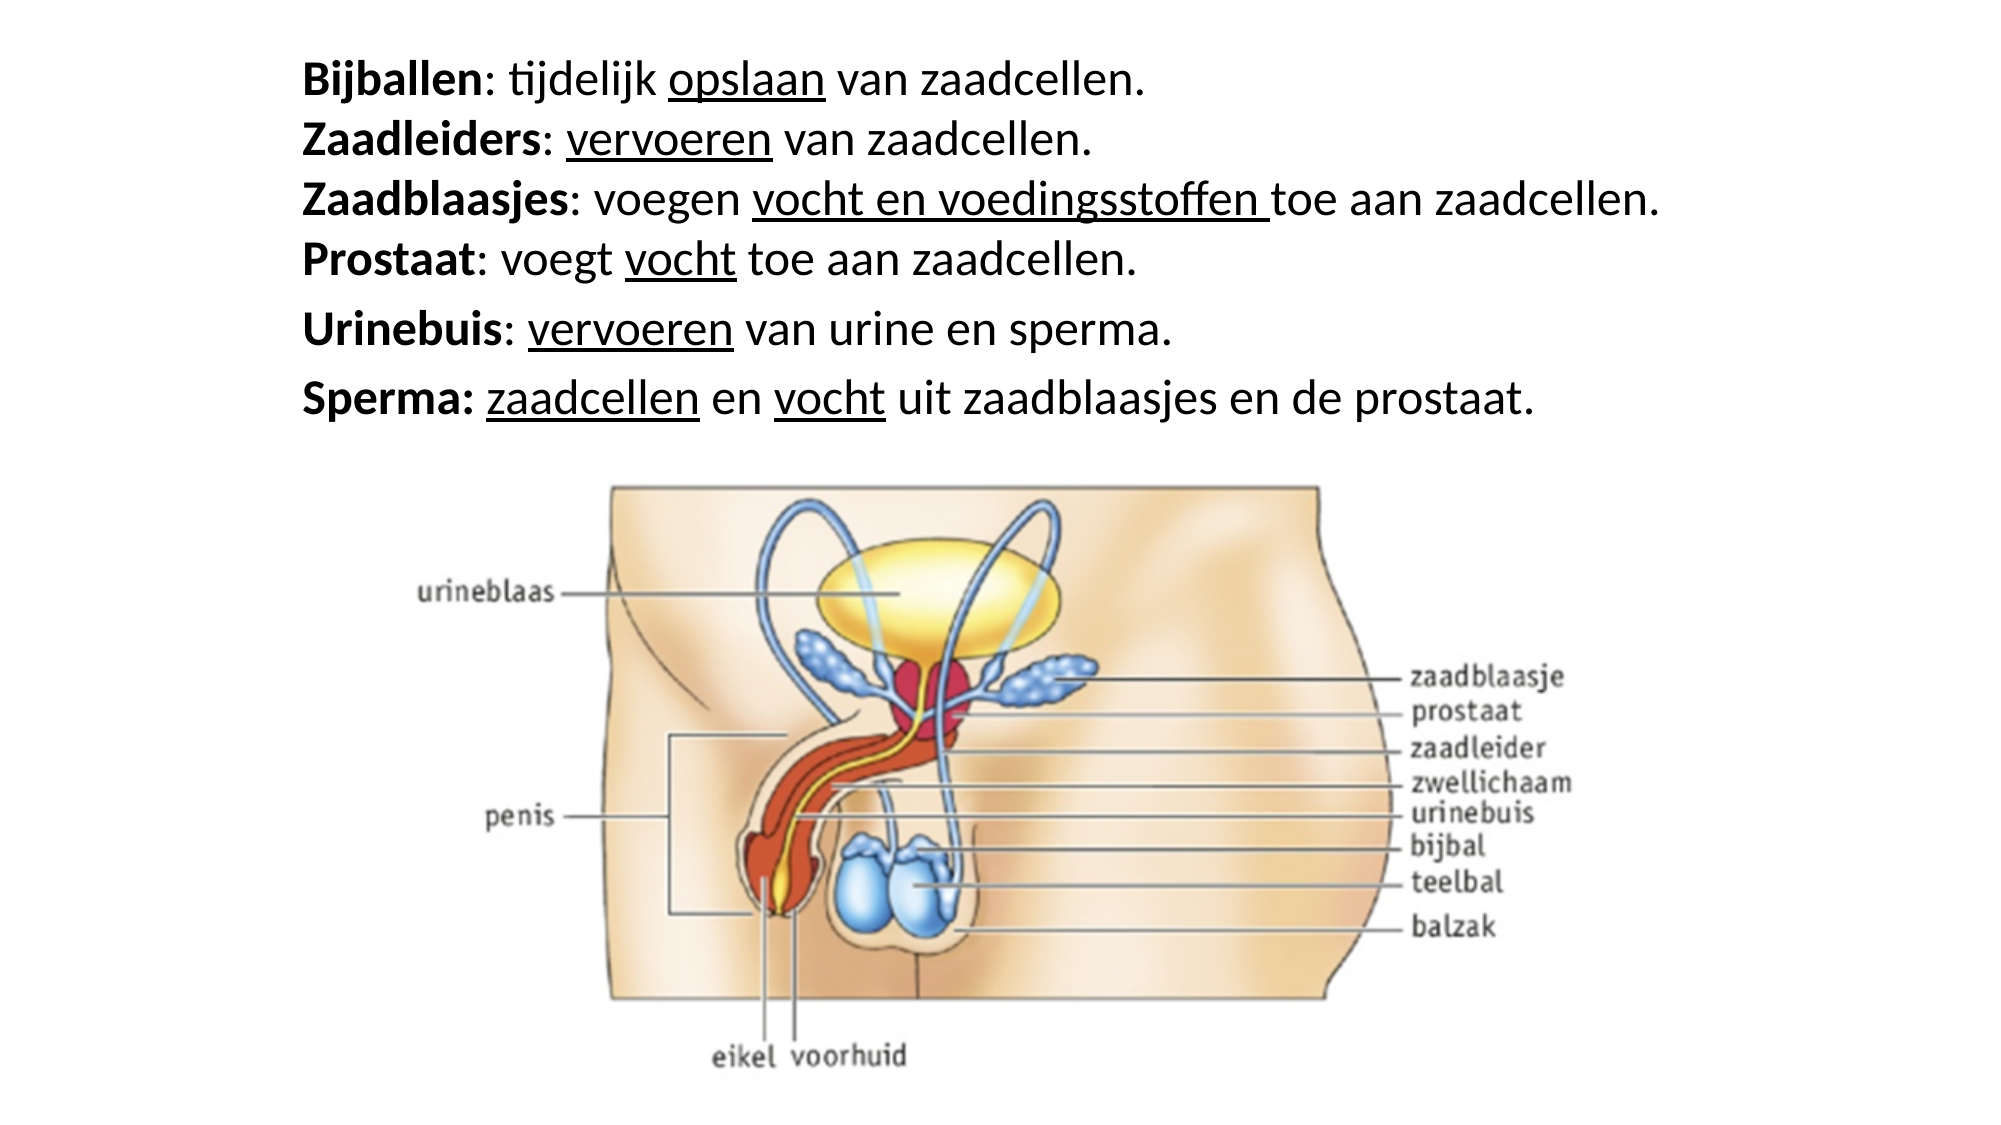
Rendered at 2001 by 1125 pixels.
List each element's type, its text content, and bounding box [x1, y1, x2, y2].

list Bijballen: tijdelijk opslaan van zaadcellen. Zaadleiders: vervoeren van zaadcellen. Zaadblaasjes: voegen vocht en voedingsstoffen toe aan zaadcellen. Prostaat: voegt vocht toe aan zaadcellen. Urinebuis: vervoeren van urine en sperma. Sperma: zaadcellen en vocht uit zaadblaasjes en de prostaat. [287, 37, 1725, 780]
picture [399, 461, 1601, 1088]
